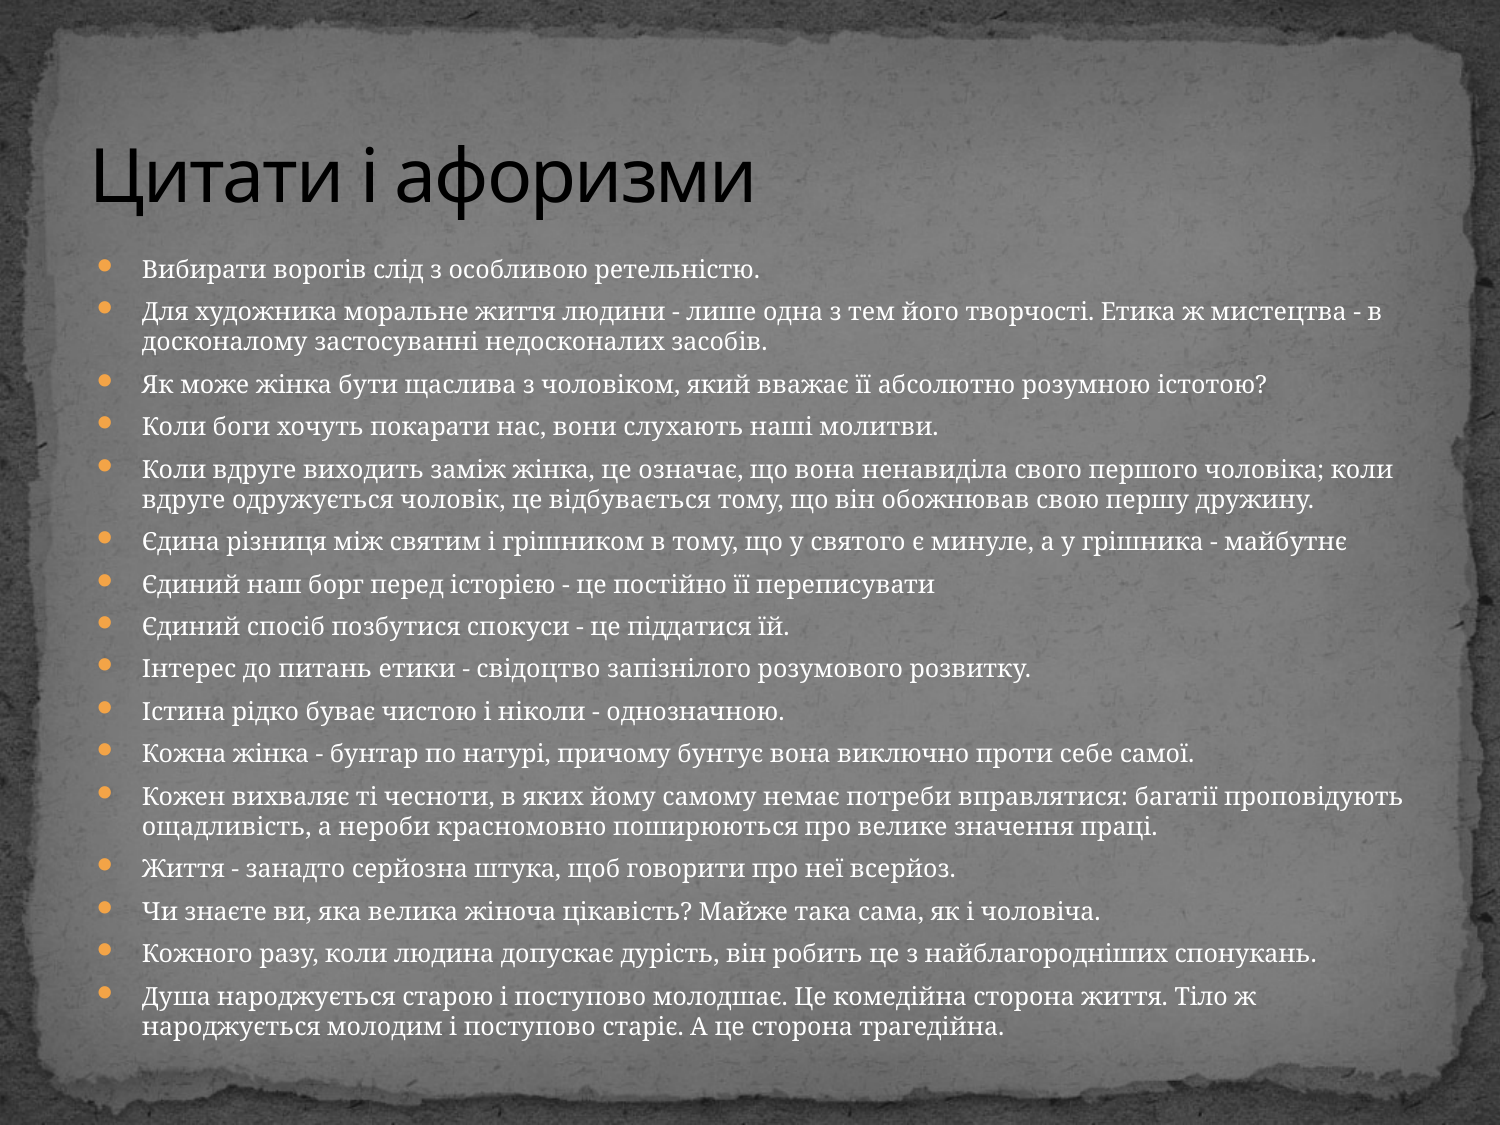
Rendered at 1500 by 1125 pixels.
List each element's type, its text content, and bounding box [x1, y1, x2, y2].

list Вибирати ворогів слід з особливою ретельністю. Для художника моральне життя людини - лише одна з тем його творчості. Етика ж мистецтва - в досконалому застосуванні недосконалих засобів. Як може жінка бути щаслива з чоловіком, який вважає її абсолютно розумною істотою? Коли боги хочуть покарати нас, вони слухають наші молитви. Коли вдруге виходить заміж жінка, це означає, що вона ненавиділа свого першого чоловіка; коли вдруге одружується чоловік, це відбувається тому, що він обожнював свою першу дружину. Єдина різниця між святим і грішником в тому, що у святого є минуле, а у грішника - майбутнє Єдиний наш борг перед історією - це постійно її переписувати Єдиний спосіб позбутися спокуси - це піддатися їй. Інтерес до питань етики - свідоцтво запізнілого розумового розвитку. Істина рідко буває чистою і ніколи - однозначною. Кожна жінка - бунтар по натурі, причому бунтує вона виключно проти себе самої. Кожен вихваляє ті чесноти, в яких йому самому немає потреби вправлятися: багатії проповідують ощадливість, а нероби красномовно поширюються про велике значення праці. Життя - занадто серйозна штука, щоб говорити про неї всерйоз. Чи знаєте ви, яка велика жіноча цікавість? Майже така сама, як і чоловіча. Кожного разу, коли людина допускає дурість, він робить це з найблагородніших спонукань. Душа народжується старою і поступово молодшає. Це комедійна сторона життя. Тіло ж народжується молодим і поступово старіє. А це сторона трагедійна. [82, 246, 1432, 997]
title Цитати і афоризми [74, 24, 1425, 225]
